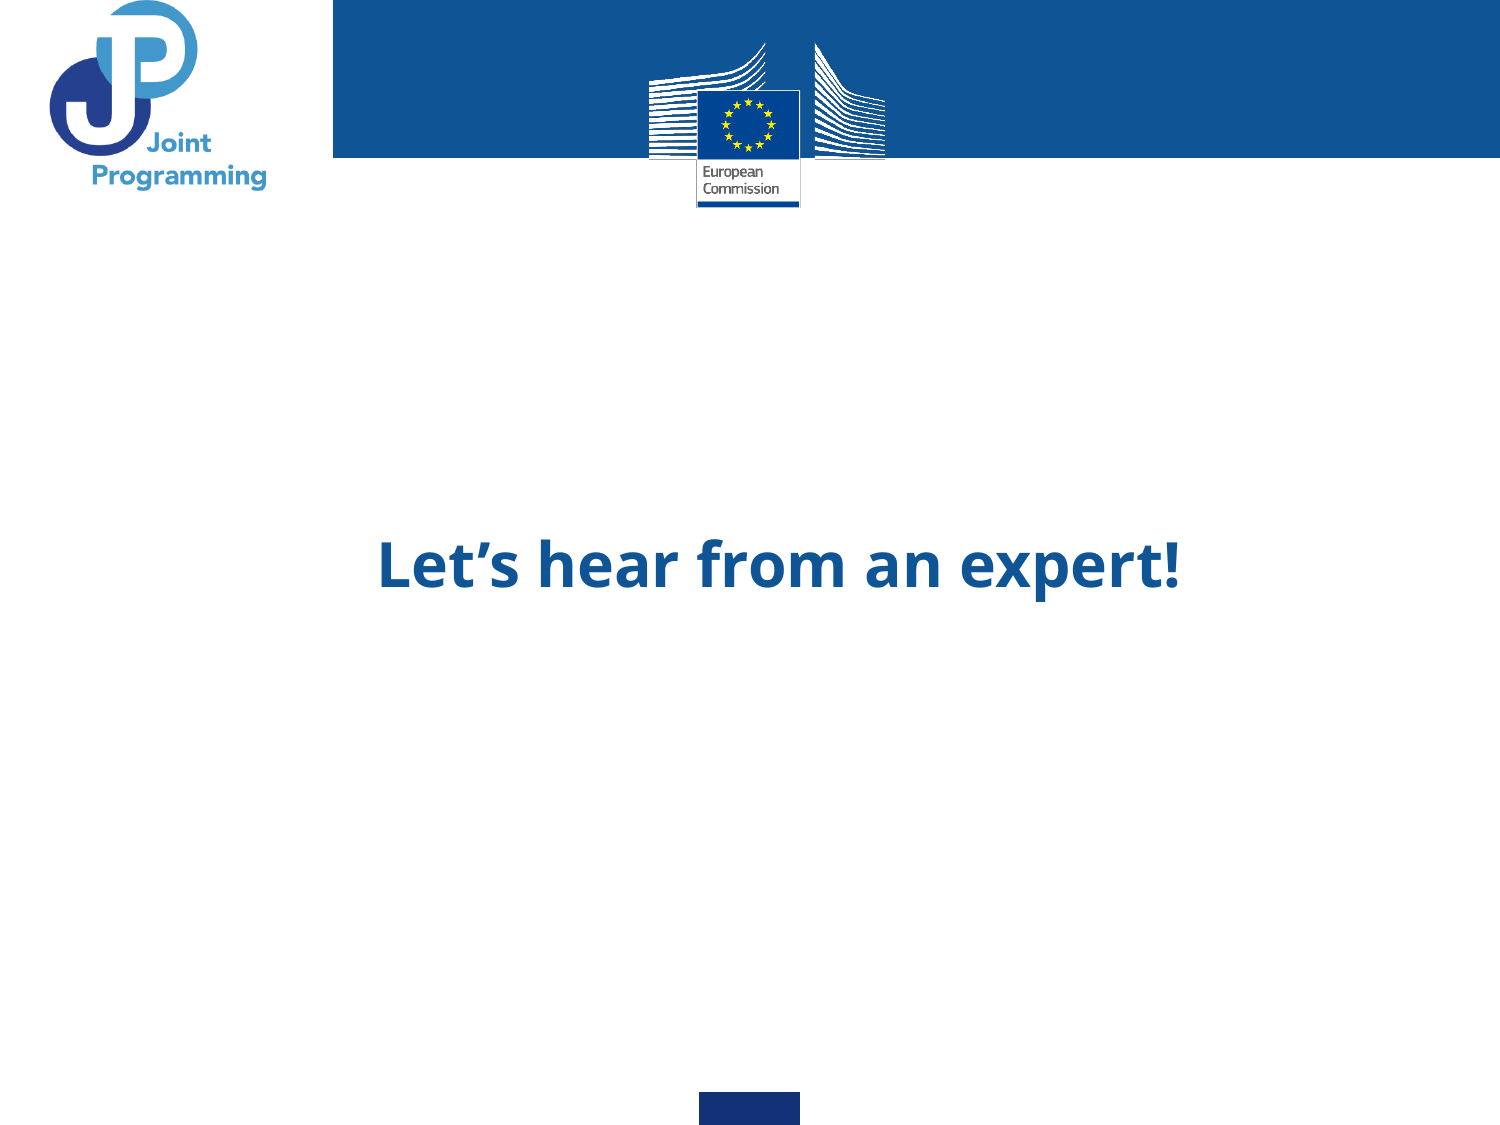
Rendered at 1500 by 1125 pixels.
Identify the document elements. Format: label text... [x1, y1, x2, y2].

picture [0, 0, 333, 195]
picture [649, 42, 885, 208]
title Let’s hear from an expert! [75, 503, 1425, 622]
